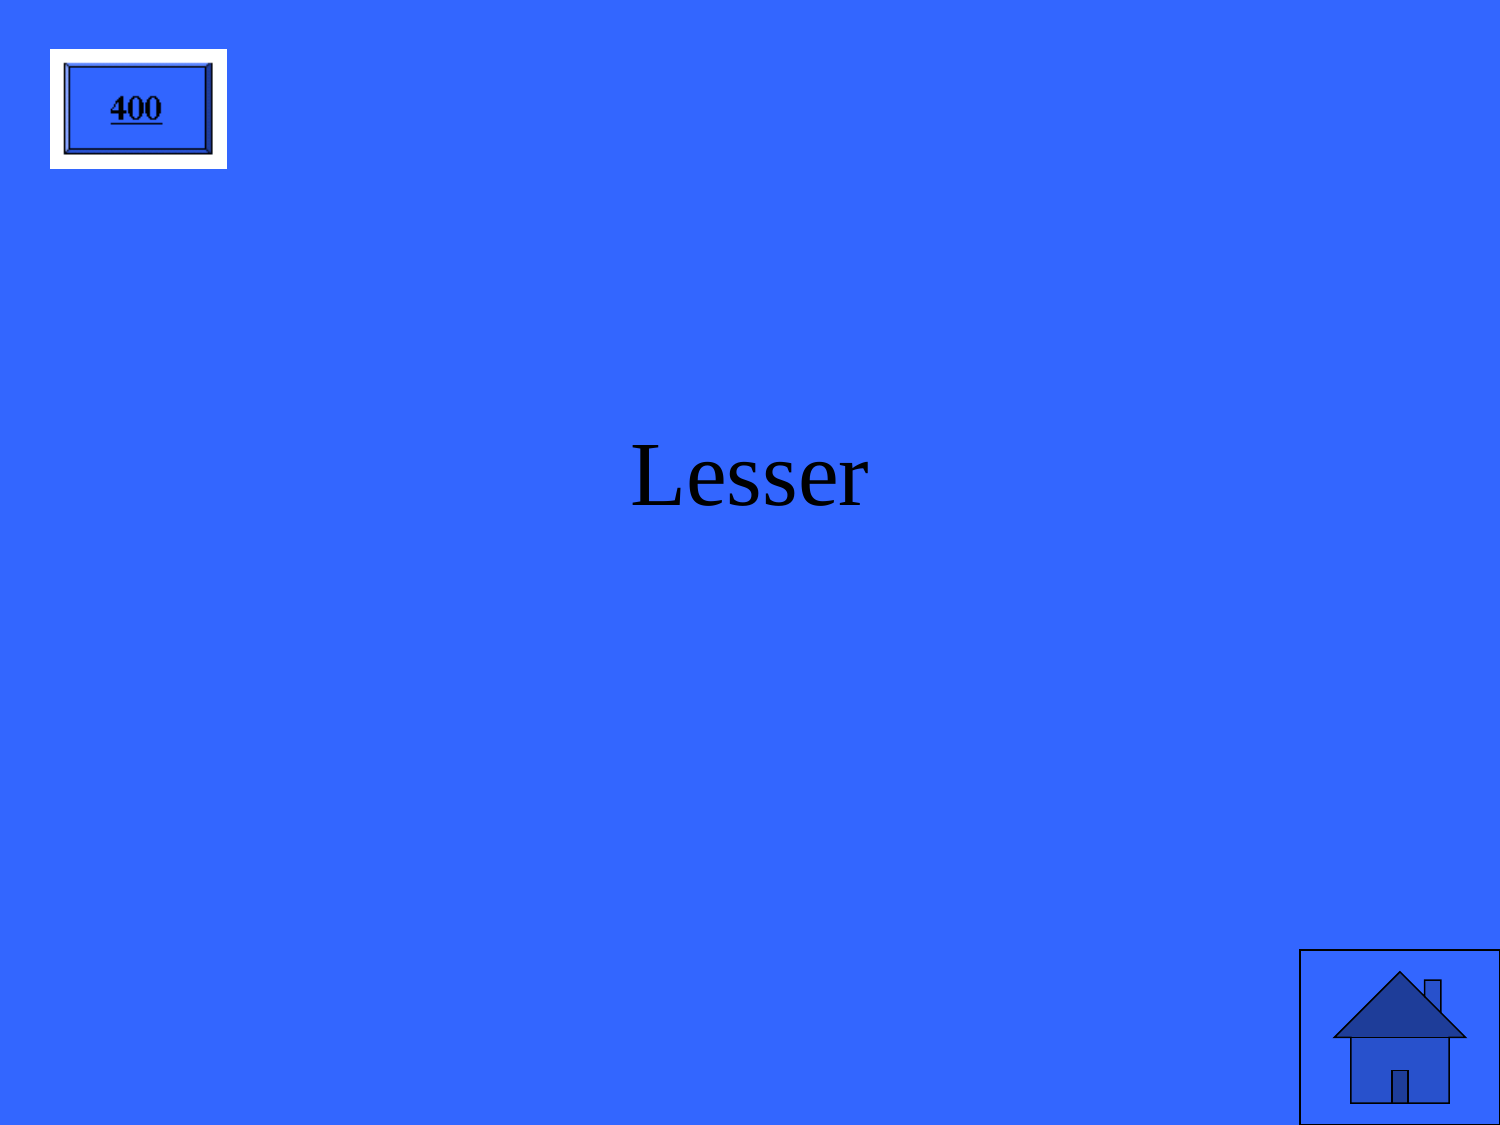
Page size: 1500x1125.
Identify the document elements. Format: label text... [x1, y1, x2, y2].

text_box [1299, 950, 1500, 1125]
picture [49, 49, 227, 169]
title Lesser [112, 374, 1388, 563]
